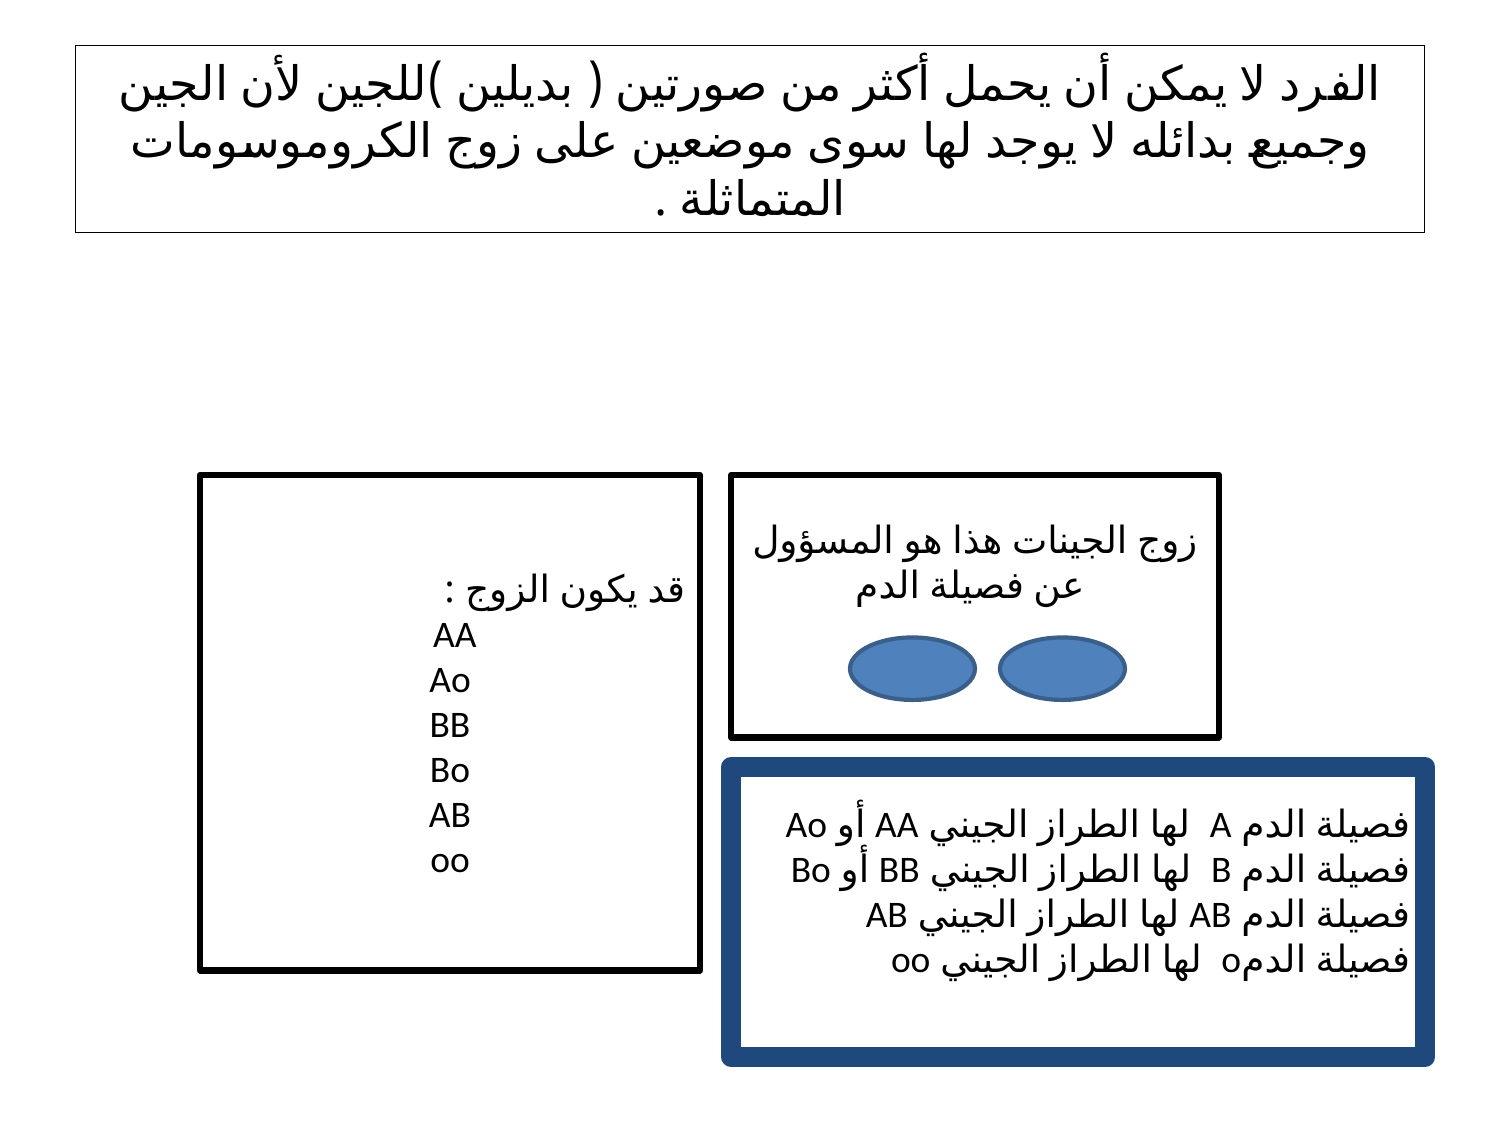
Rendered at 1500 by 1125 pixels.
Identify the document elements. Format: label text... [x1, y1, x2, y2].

text_box زوج الجينات هذا هو المسؤول عن فصيلة الدم [729, 473, 1221, 740]
text_box [847, 635, 978, 703]
text_box قد يكون الزوج : AA Ao BB Bo AB oo [198, 473, 702, 973]
text_box [997, 635, 1128, 703]
title الفرد لا يمكن أن يحمل أكثر من صورتين ( بديلين )للجين لأن الجين وجميع بدائله لا يوجد لها سوى موضعين على زوج الكروموسومات المتماثلة . [75, 45, 1425, 233]
text_box فصيلة الدم A لها الطراز الجيني AA أو Ao فصيلة الدم B لها الطراز الجيني BB أو Bo فصيلة الدم AB لها الطراز الجيني AB فصيلة الدمo لها الطراز الجيني oo [729, 765, 1427, 1059]
